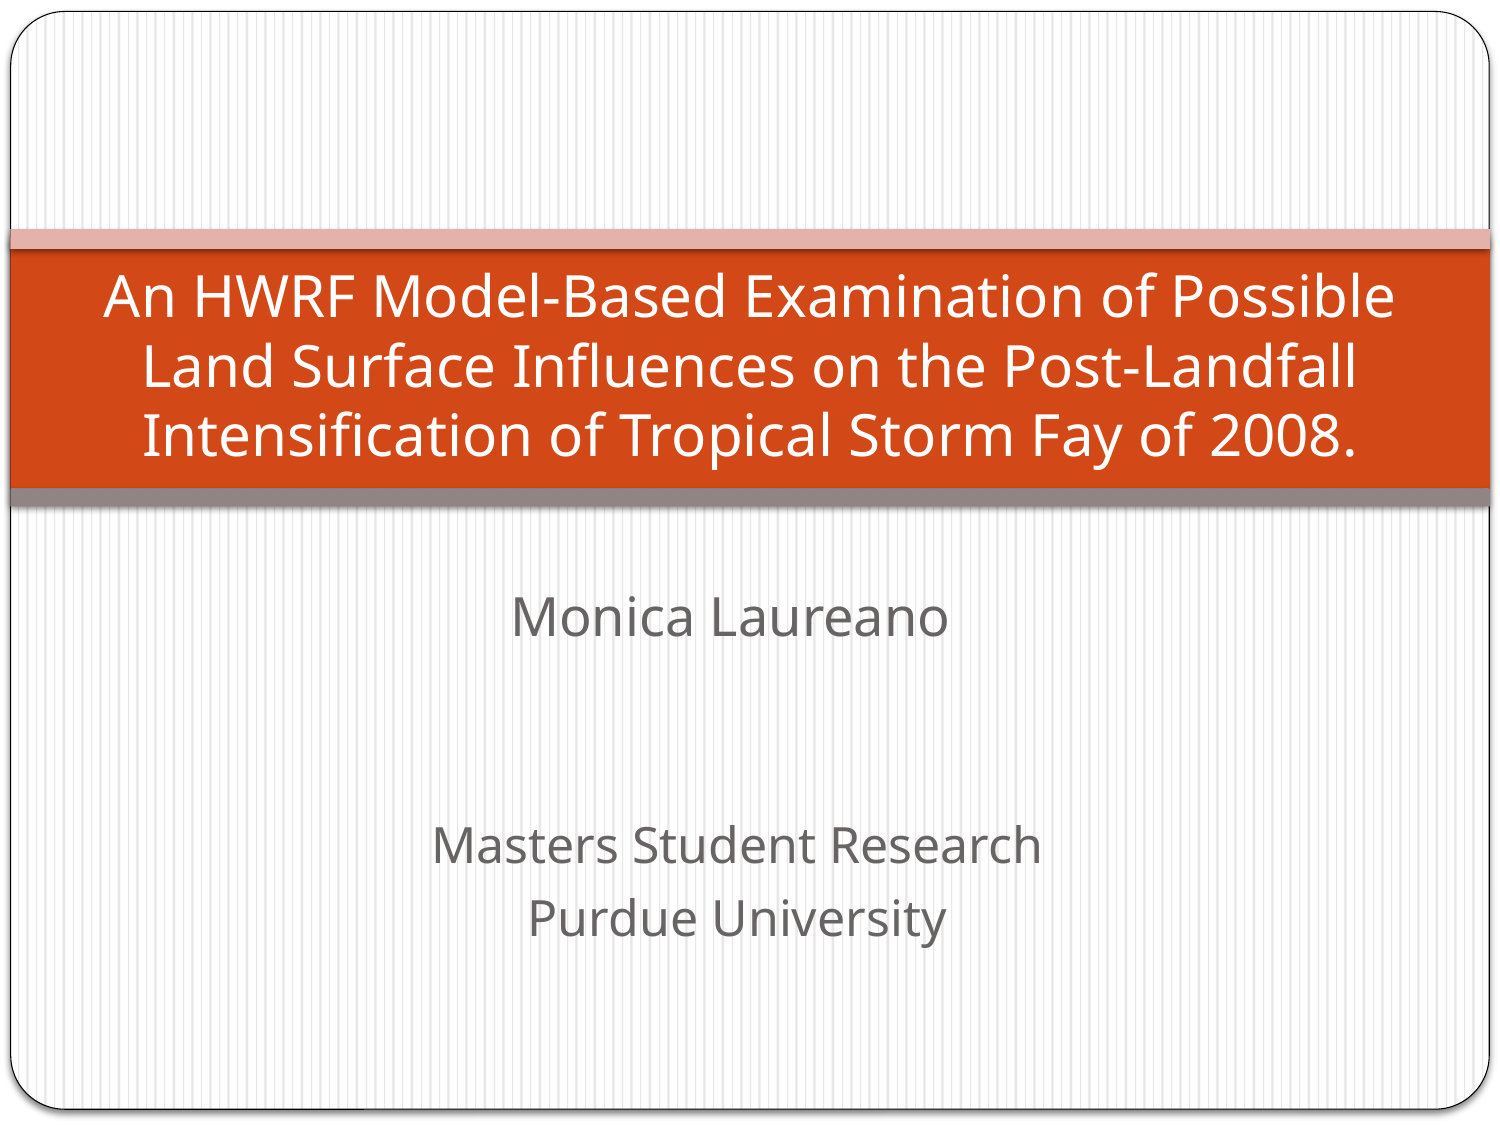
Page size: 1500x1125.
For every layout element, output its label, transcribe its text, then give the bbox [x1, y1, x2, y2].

subtitle Monica Laureano Masters Student Research Purdue University [212, 575, 1263, 975]
title An HWRF Model-Based Examination of Possible Land Surface Influences on the Post-Landfall Intensification of Tropical Storm Fay of 2008. [75, 247, 1425, 489]
